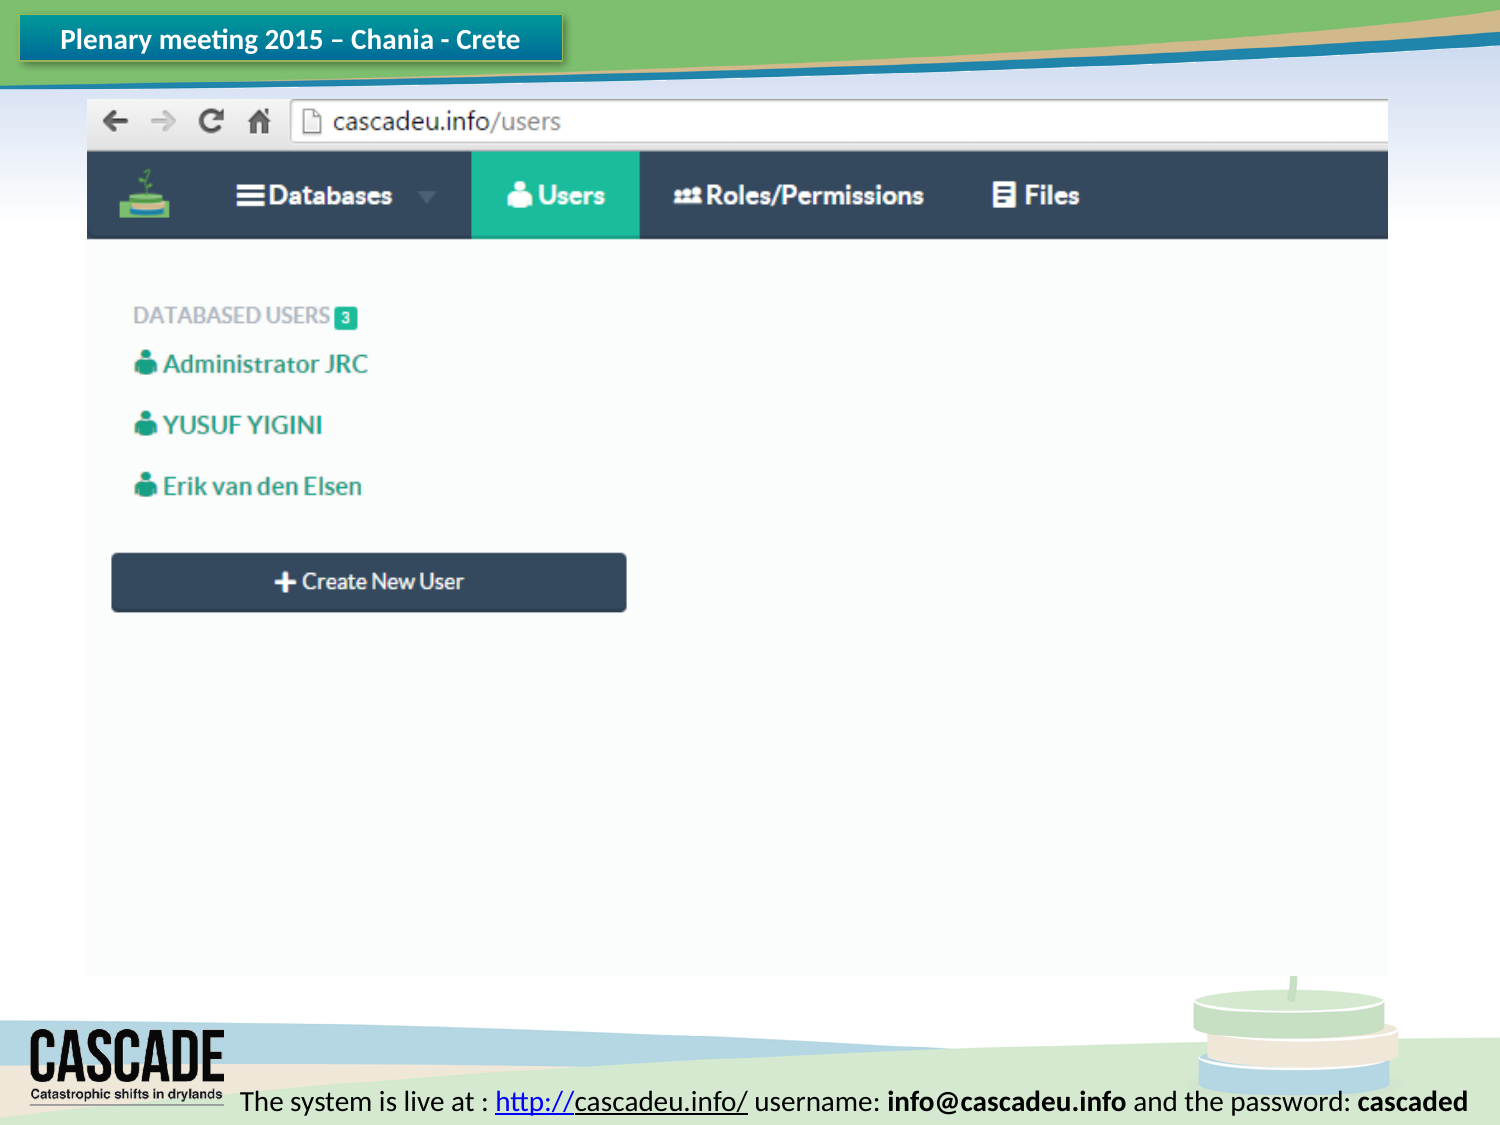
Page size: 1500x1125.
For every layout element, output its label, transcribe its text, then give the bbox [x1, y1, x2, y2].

picture [0, 0, 1500, 90]
picture [87, 99, 1388, 977]
picture [29, 1029, 224, 1106]
text_box The system is live at : http://cascadeu.info/ username: info@cascadeu.info and the password: cascaded [224, 1074, 1488, 1125]
